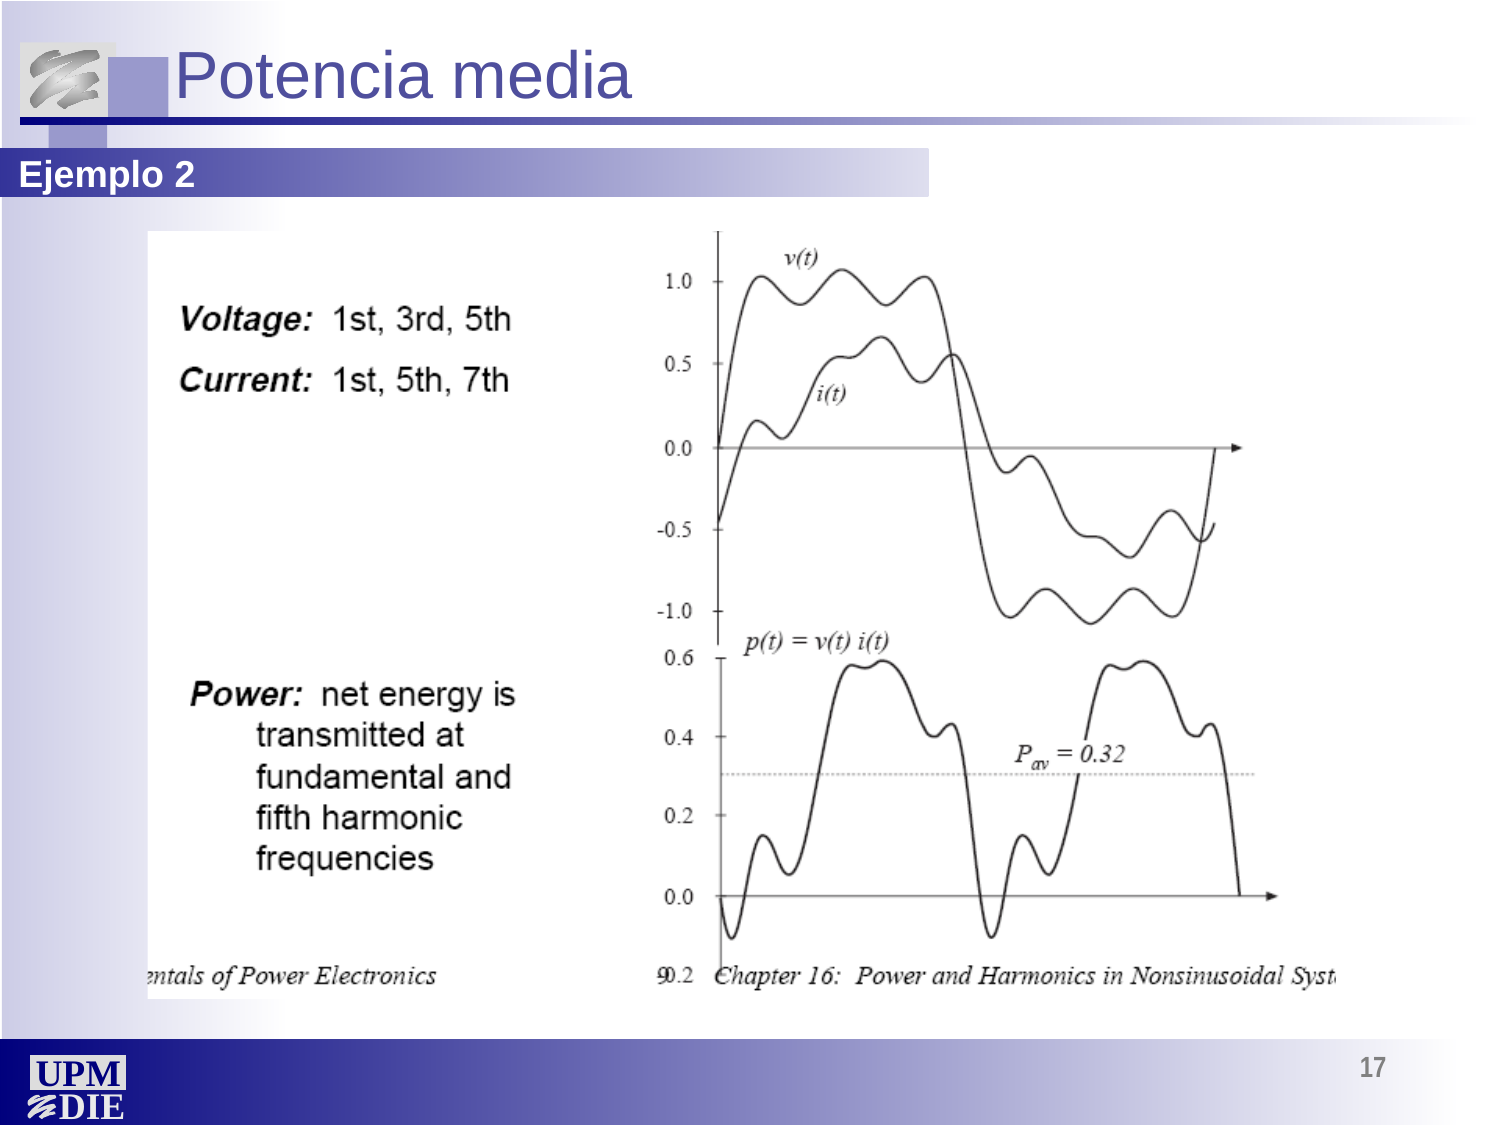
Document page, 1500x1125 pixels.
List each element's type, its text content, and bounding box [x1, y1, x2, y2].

picture [147, 231, 1336, 999]
text_box Ejemplo 2 [0, 148, 929, 197]
title Potencia media [159, 23, 1430, 120]
